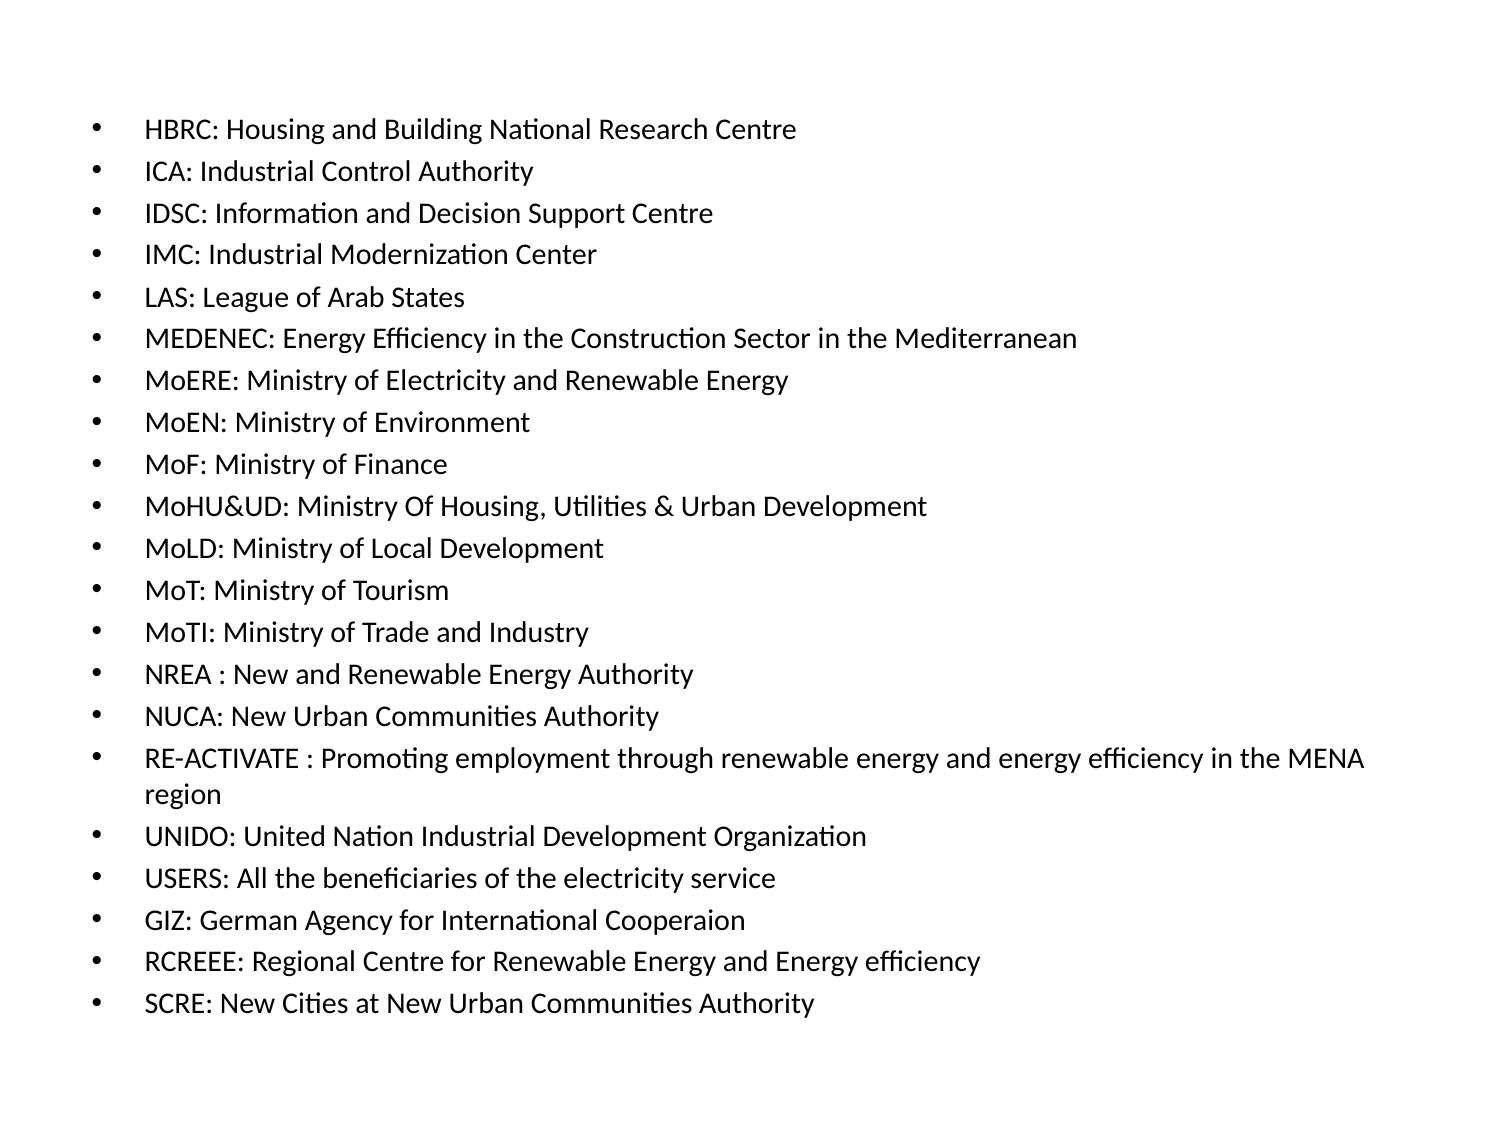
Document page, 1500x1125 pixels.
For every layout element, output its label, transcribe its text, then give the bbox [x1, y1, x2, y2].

list HBRC: Housing and Building National Research Centre ICA: Industrial Control Authority IDSC: Information and Decision Support Centre IMC: Industrial Modernization Center LAS: League of Arab States MEDENEC: Energy Efficiency in the Construction Sector in the Mediterranean MoERE: Ministry of Electricity and Renewable Energy MoEN: Ministry of Environment MoF: Ministry of Finance MoHU&UD: Ministry Of Housing, Utilities & Urban Development MoLD: Ministry of Local Development MoT: Ministry of Tourism MoTI: Ministry of Trade and Industry NREA : New and Renewable Energy Authority NUCA: New Urban Communities Authority RE-ACTIVATE : Promoting employment through renewable energy and energy efficiency in the MENA region UNIDO: United Nation Industrial Development Organization USERS: All the beneficiaries of the electricity service GIZ: German Agency for International Cooperaion RCREEE: Regional Centre for Renewable Energy and Energy efficiency SCRE: New Cities at New Urban Communities Authority [76, 101, 1388, 1028]
